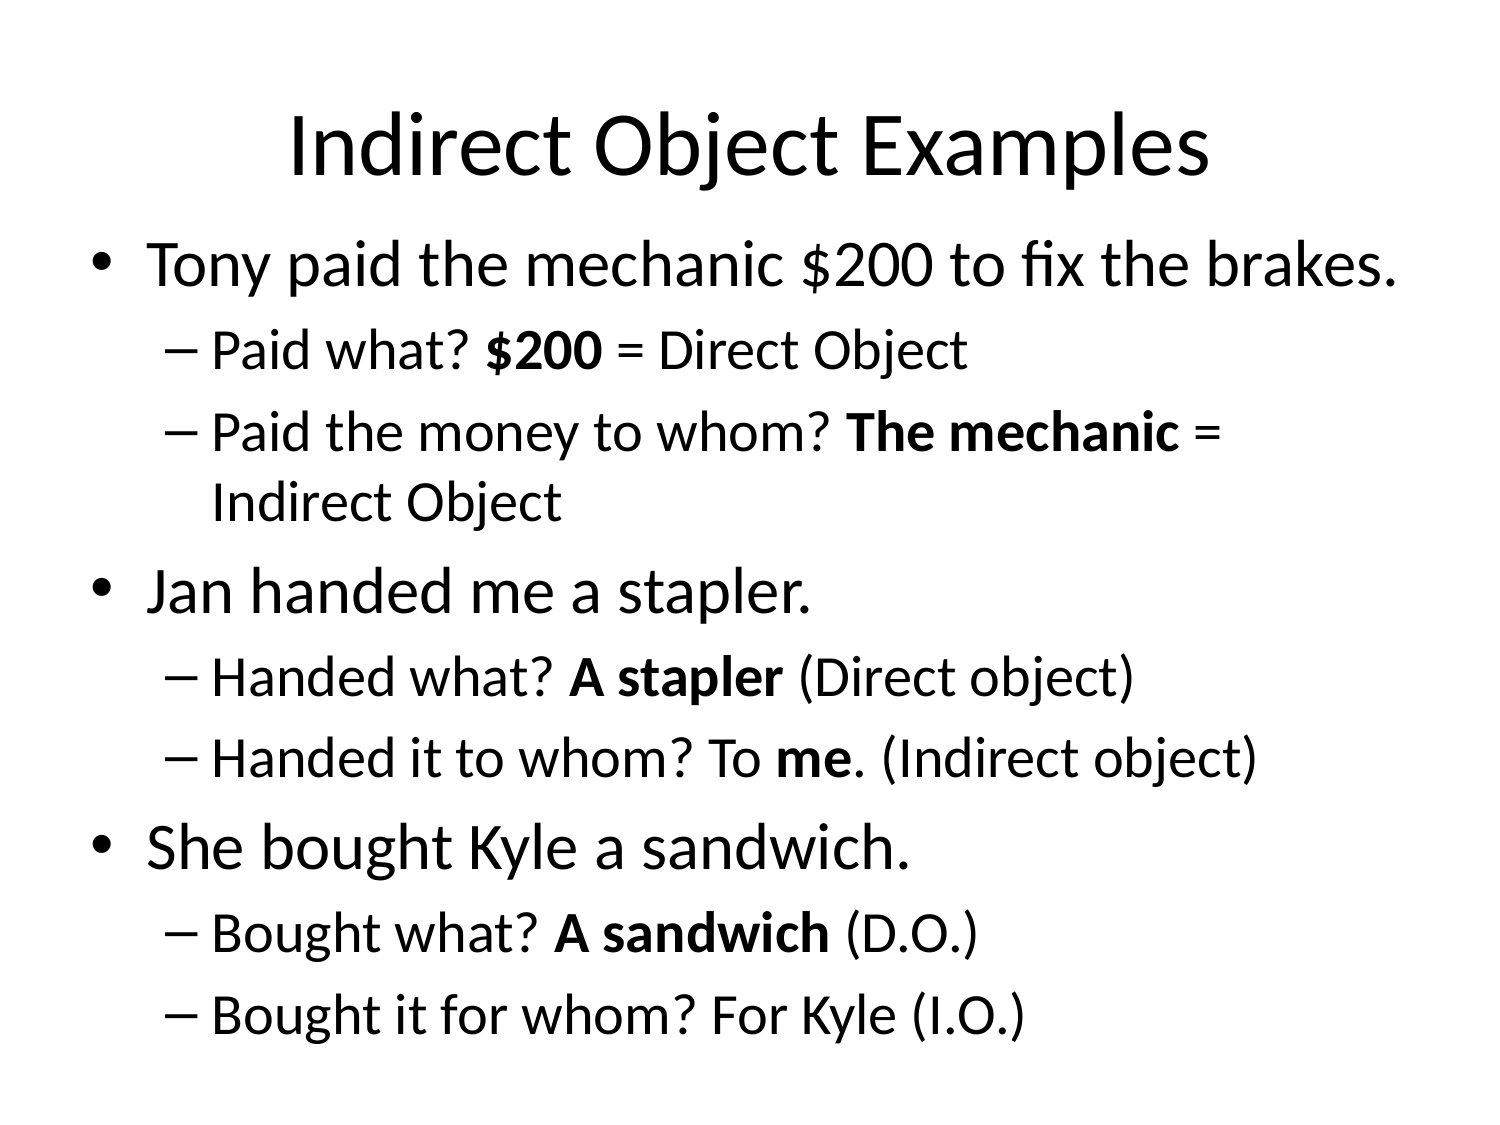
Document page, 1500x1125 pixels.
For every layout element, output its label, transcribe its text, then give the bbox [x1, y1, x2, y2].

list Tony paid the mechanic $200 to fix the brakes. Paid what? $200 = Direct Object Paid the money to whom? The mechanic = Indirect Object Jan handed me a stapler. Handed what? A stapler (Direct object) Handed it to whom? To me. (Indirect object) She bought Kyle a sandwich. Bought what? A sandwich (D.O.) Bought it for whom? For Kyle (I.O.) [75, 212, 1425, 1075]
title Indirect Object Examples [75, 45, 1425, 212]
